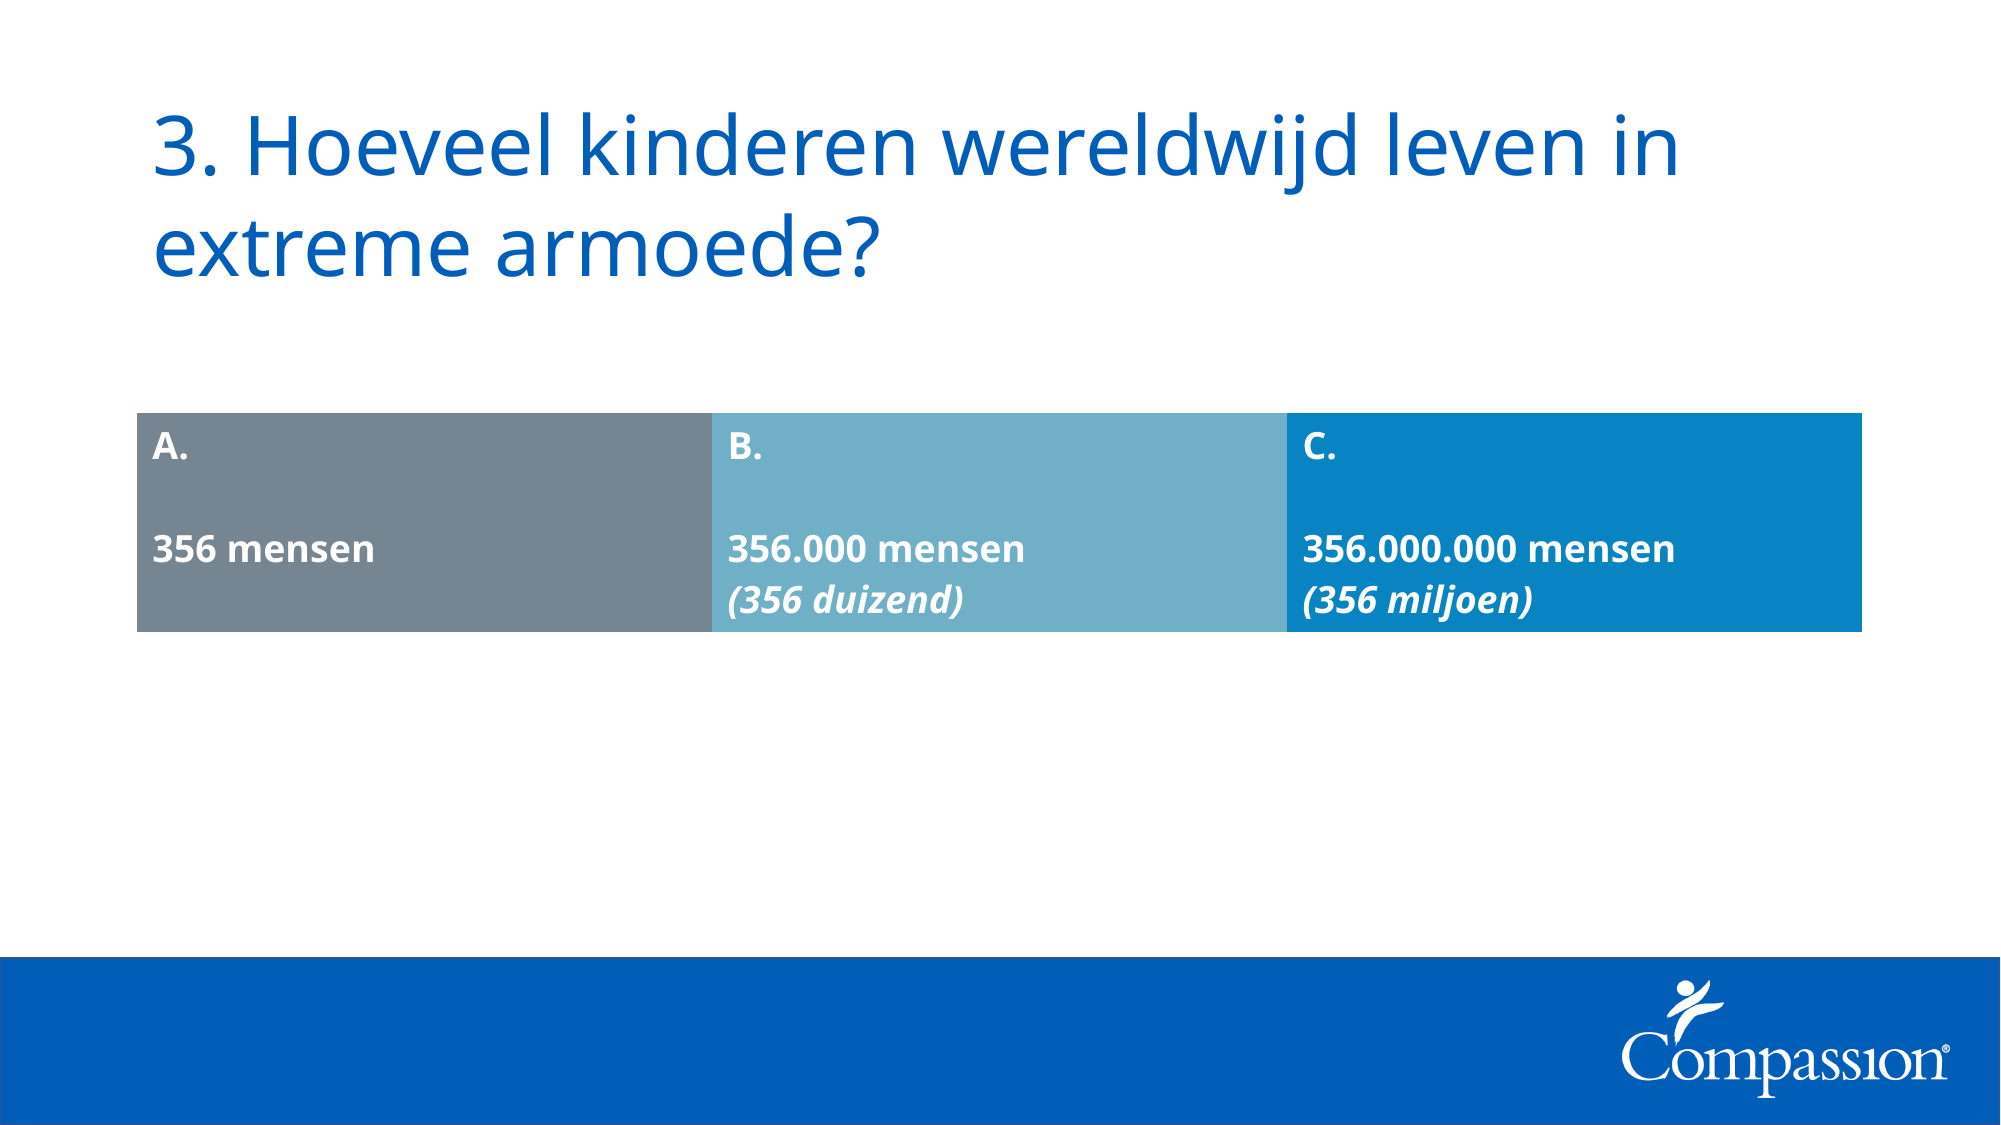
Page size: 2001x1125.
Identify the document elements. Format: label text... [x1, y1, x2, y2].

table_header A. 356 mensen [137, 413, 712, 632]
title 3. Hoeveel kinderen wereldwijd leven in extreme armoede? [137, 87, 1863, 305]
table_header C. 356.000.000 mensen (356 miljoen) [1287, 413, 1862, 632]
table_header B. 356.000 mensen (356 duizend) [712, 413, 1287, 632]
picture [1622, 980, 1950, 1098]
